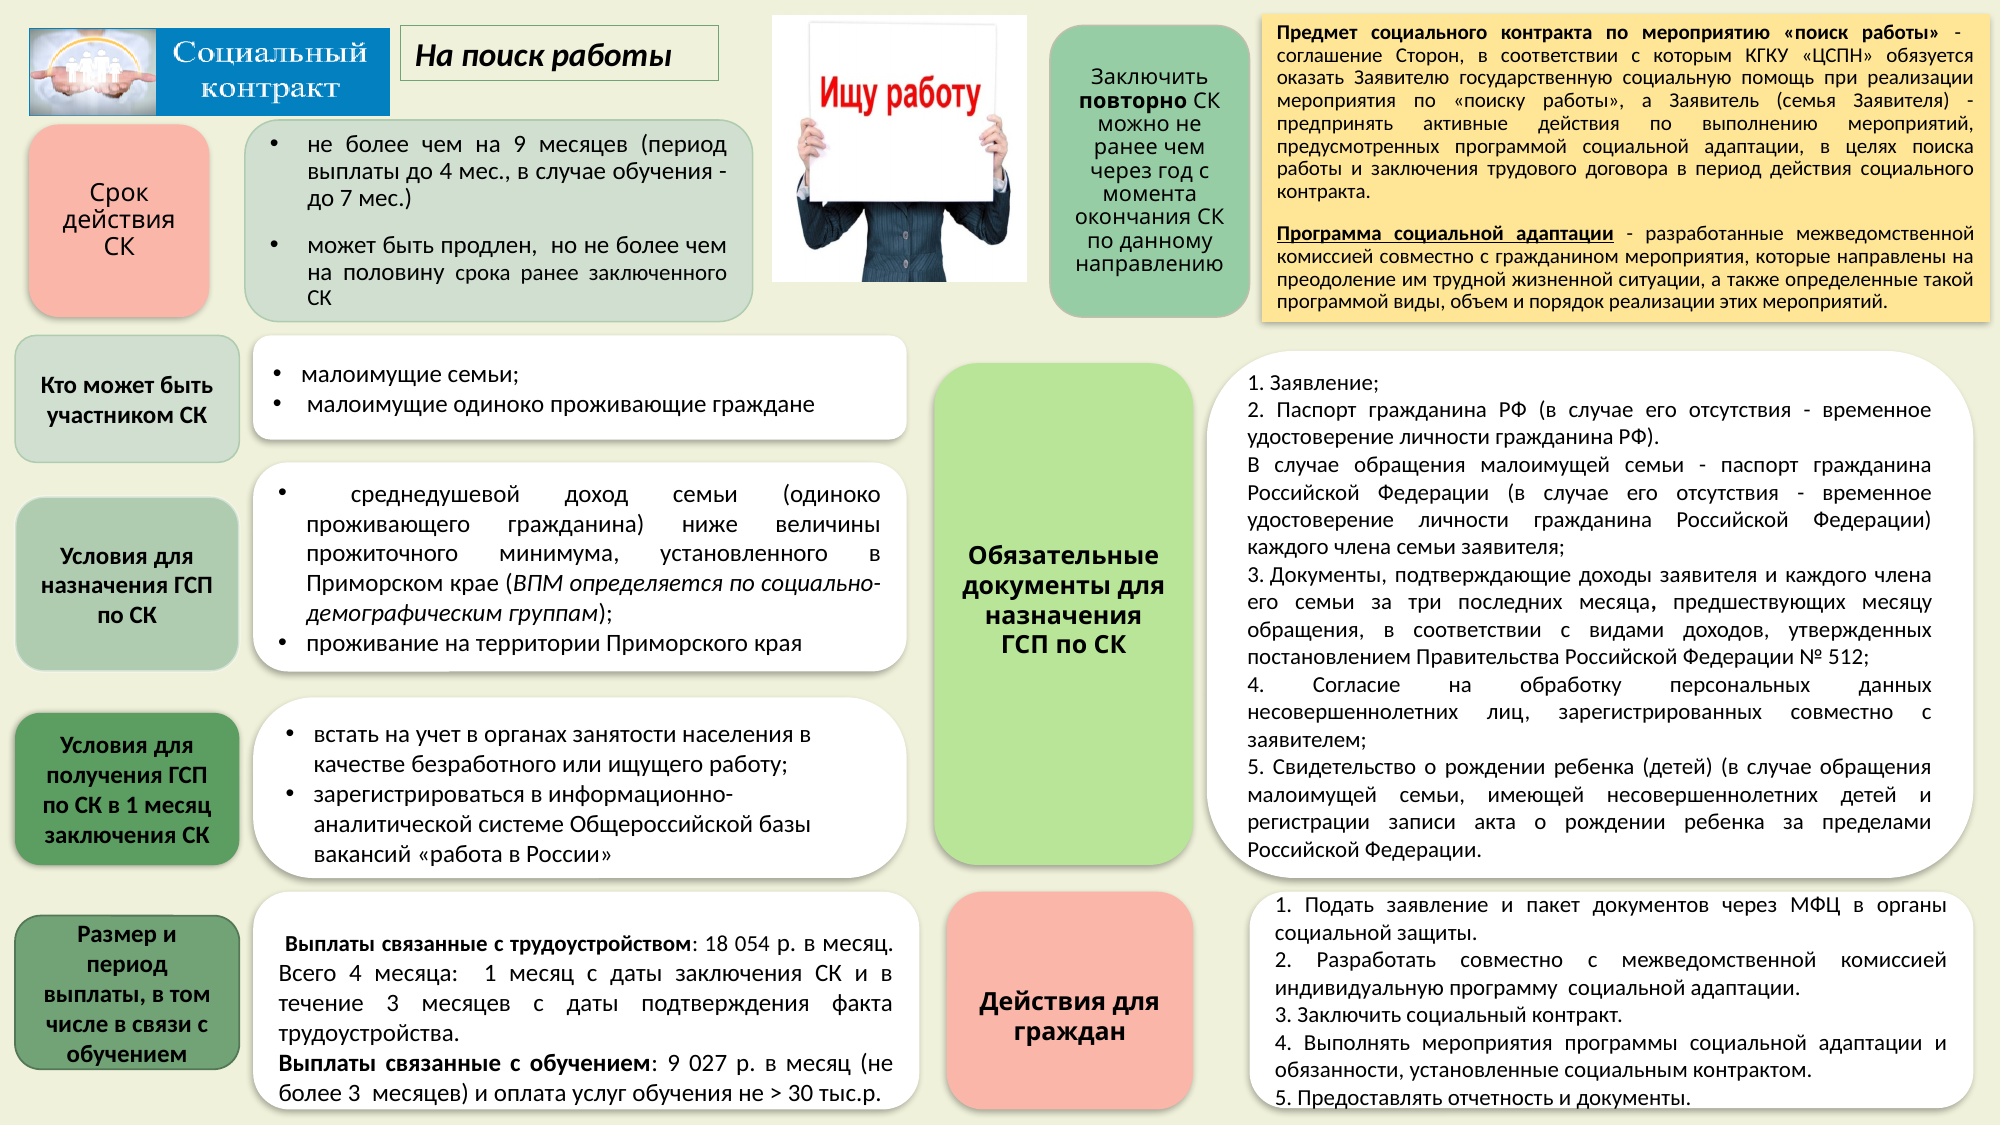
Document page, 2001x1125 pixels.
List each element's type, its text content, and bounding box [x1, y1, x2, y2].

picture [284, 84, 289, 95]
text_box Срок действия СК [28, 123, 211, 318]
text_box Заключить повторно СК можно не ранее чем через год с момента окончания СК по данному направлению [1049, 24, 1251, 318]
picture [174, 43, 180, 60]
text_box Условия для получения ГСП по СК в 1 месяц заключения СК [15, 712, 240, 866]
text_box Обязательные документы для назначения ГСП по СК [933, 362, 1195, 866]
text_box Условия для назначения ГСП по СК [13, 495, 241, 673]
text_box Действия для граждан [945, 890, 1194, 1111]
picture [264, 49, 268, 61]
picture [310, 84, 316, 96]
text_box среднедушевой доход семьи (одиноко проживающего гражданина) ниже величины прожиточного минимума, установленного в Приморском крае (ВПМ определяется по социально-демографическим группам); проживание на территории Приморского края [252, 461, 908, 673]
text_box Выплаты связанные с трудоустройством: 18 054 р. в месяц. Всего 4 месяца: 1 месяц с даты заключения СК и в течение 3 месяцев с даты подтверждения факта трудоустройства. Выплаты связанные с обучением: 9 027 р. в месяц (не более 3 месяцев) и оплата услуг обучения не > 30 тыс.р. [252, 890, 921, 1111]
picture [771, 14, 1027, 283]
picture [220, 85, 225, 96]
text_box малоимущие семьи; малоимущие одиноко проживающие граждане [252, 334, 908, 441]
picture [300, 84, 304, 96]
text_box 1. Заявление; 2. Паспорт гражданина РФ (в случае его отсутствия - временное удостоверение личности гражданина РФ). В случае обращения малоимущей семьи - паспорт гражданина Российской Федерации (в случае его отсутствия - временное удостоверение личности гражданина Российской Федерации) каждого члена семьи заявителя; 3. Документы, подтверждающие доходы заявителя и каждого члена его семьи за три последних месяца, предшествующих месяцу обращения, в соответствии с видами доходов, утвержденных постановлением Правительства Российской Федерации № 512; 4. Согласие на обработку персональных данных несовершеннолетних лиц, зарегистрированных совместно с заявителем; 5. Свидетельство о рождении ребенка (детей) (в случае обращения малоимущей семьи, имеющей несовершеннолетних детей и регистрации записи акта о рождении ребенка за пределами Российской Федерации. [1205, 349, 1975, 879]
picture [31, 30, 155, 116]
picture [360, 49, 364, 61]
text_box Размер и период выплаты, в том числе в связи с обучением [14, 914, 241, 1071]
picture [246, 49, 250, 61]
picture [204, 84, 215, 96]
picture [275, 84, 279, 103]
text_box На поиск работы [400, 25, 719, 81]
text_box Кто может быть участником СК [14, 334, 241, 464]
picture [210, 50, 214, 60]
list Предмет социального контракта по мероприятию «поиск работы» - соглашение Сторон, в соответствии с которым КГКУ «ЦСПН» обязуется оказать Заявителю государственную социальную помощь при реализации мероприятия по «поиску работы», а Заявитель (семья Заявителя) - предпринять активные действия по выполнению мероприятий, предусмотренных программой социальной адаптации, в целях поиска работы и заключения трудового договора в период действия социального контракта. Программа социальной адаптации - разработанные межведомственной комиссией совместно с гражданином мероприятия, которые направлены на преодоление им трудной жизненной ситуации, а также определенные такой программой виды, объем и порядок реализации этих мероприятий. [1261, 13, 1991, 323]
text_box не более чем на 9 месяцев (период выплаты до 4 мес., в случае обучения - до 7 мес.) может быть продлен, но не более чем на половину срока ранее заключенного СК [244, 119, 754, 323]
text_box 1. Подать заявление и пакет документов через МФЦ в органы социальной защиты. 2. Разработать совместно с межведомственной комиссией индивидуальную программу социальной адаптации. 3. Заключить социальный контракт. 4. Выполнять мероприятия программы социальной адаптации и обязанности, установленные социальным контрактом. 5. Предоставлять отчетность и документы. [1248, 890, 1975, 1110]
text_box встать на учет в органах занятости населения в качестве безработного или ищущего работу; зарегистрироваться в информационно-аналитической системе Общероссийской базы вакансий «работа в России» [252, 696, 908, 879]
